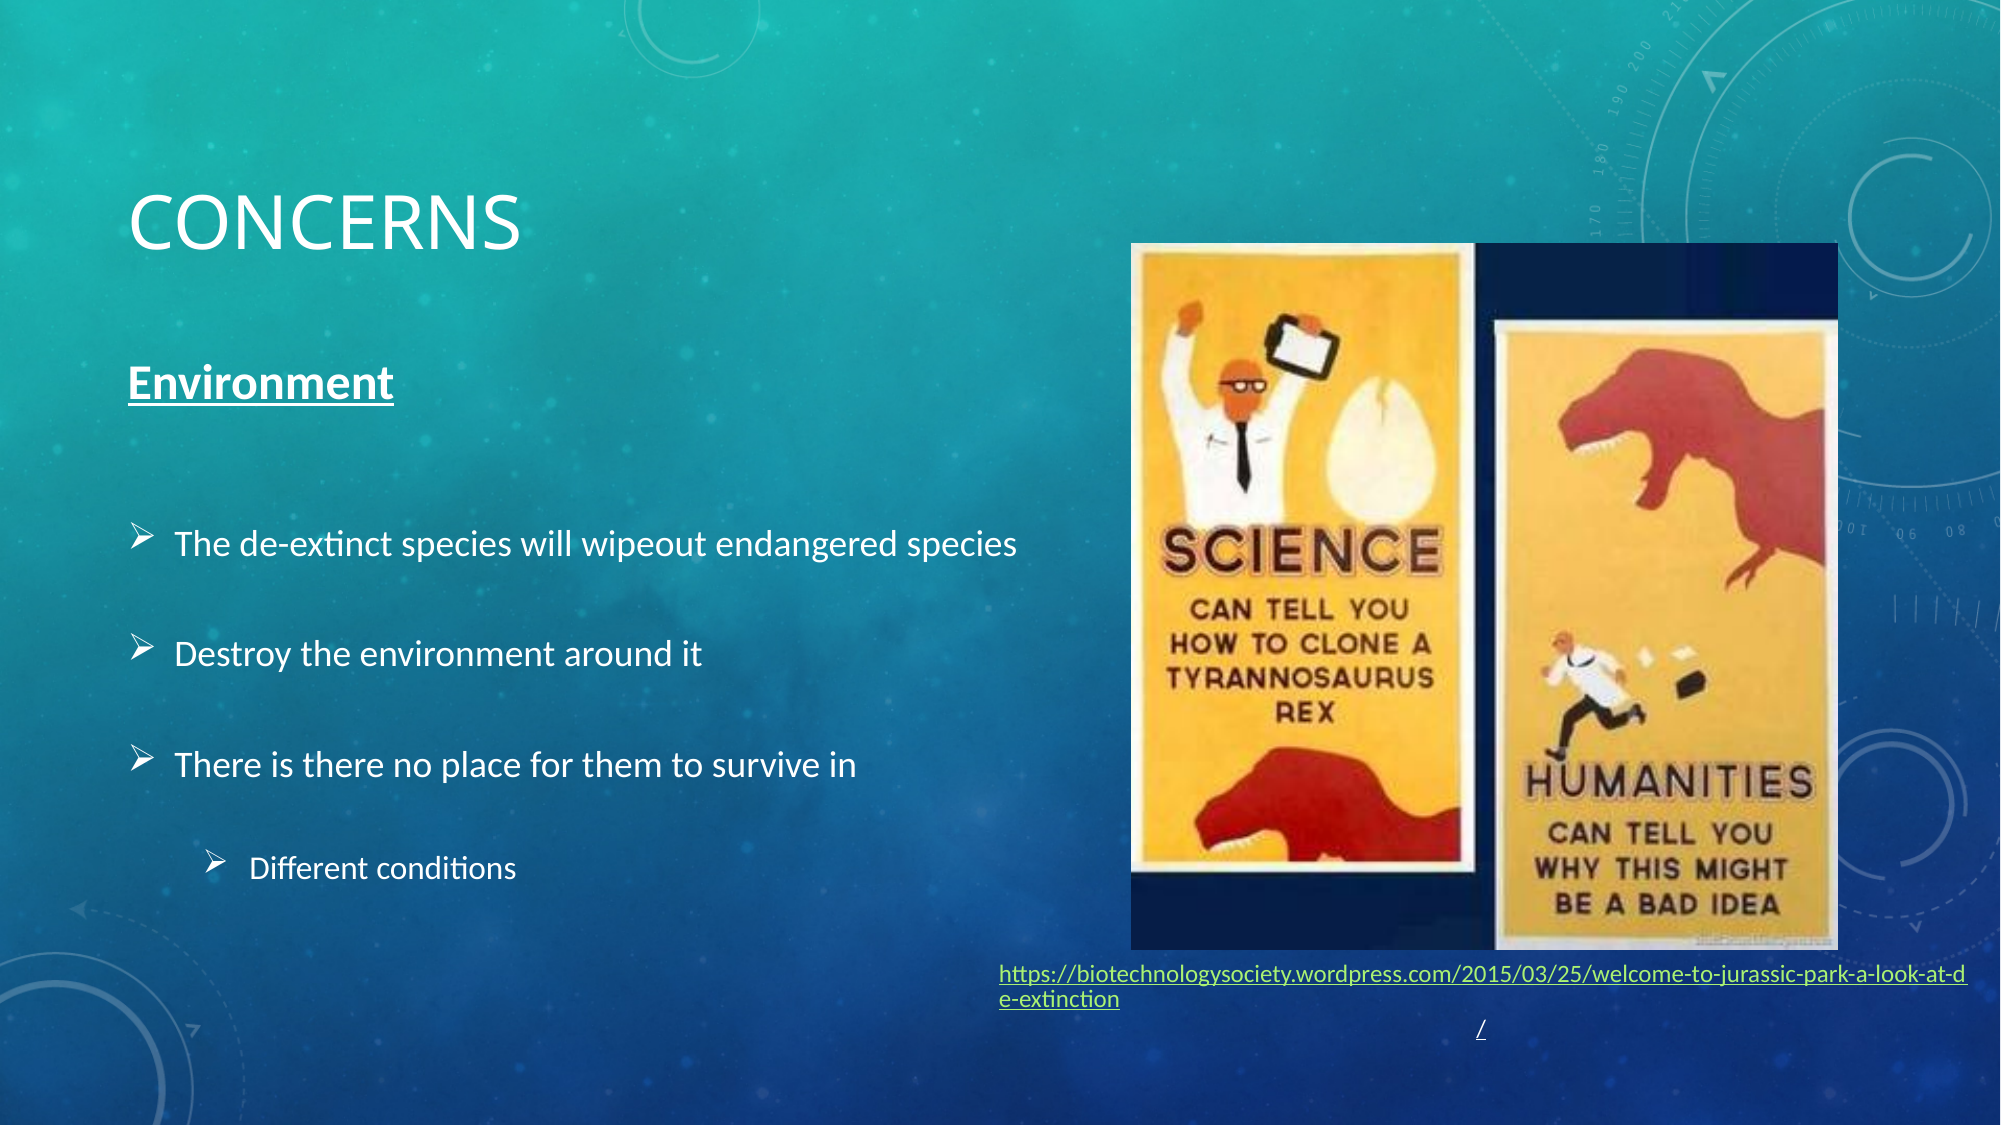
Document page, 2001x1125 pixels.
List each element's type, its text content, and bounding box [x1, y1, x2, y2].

title Concerns [112, 99, 1775, 339]
text_box https://biotechnologysociety.wordpress.com/2015/03/25/welcome-to-jurassic-park-a-look-at-de-extinction/ [984, 949, 1985, 1025]
list Environment The de-extinct species will wipeout endangered species Destroy the environment around it There is there no place for them to survive in Different conditions [112, 351, 1124, 950]
picture [0, 0, 2001, 1125]
